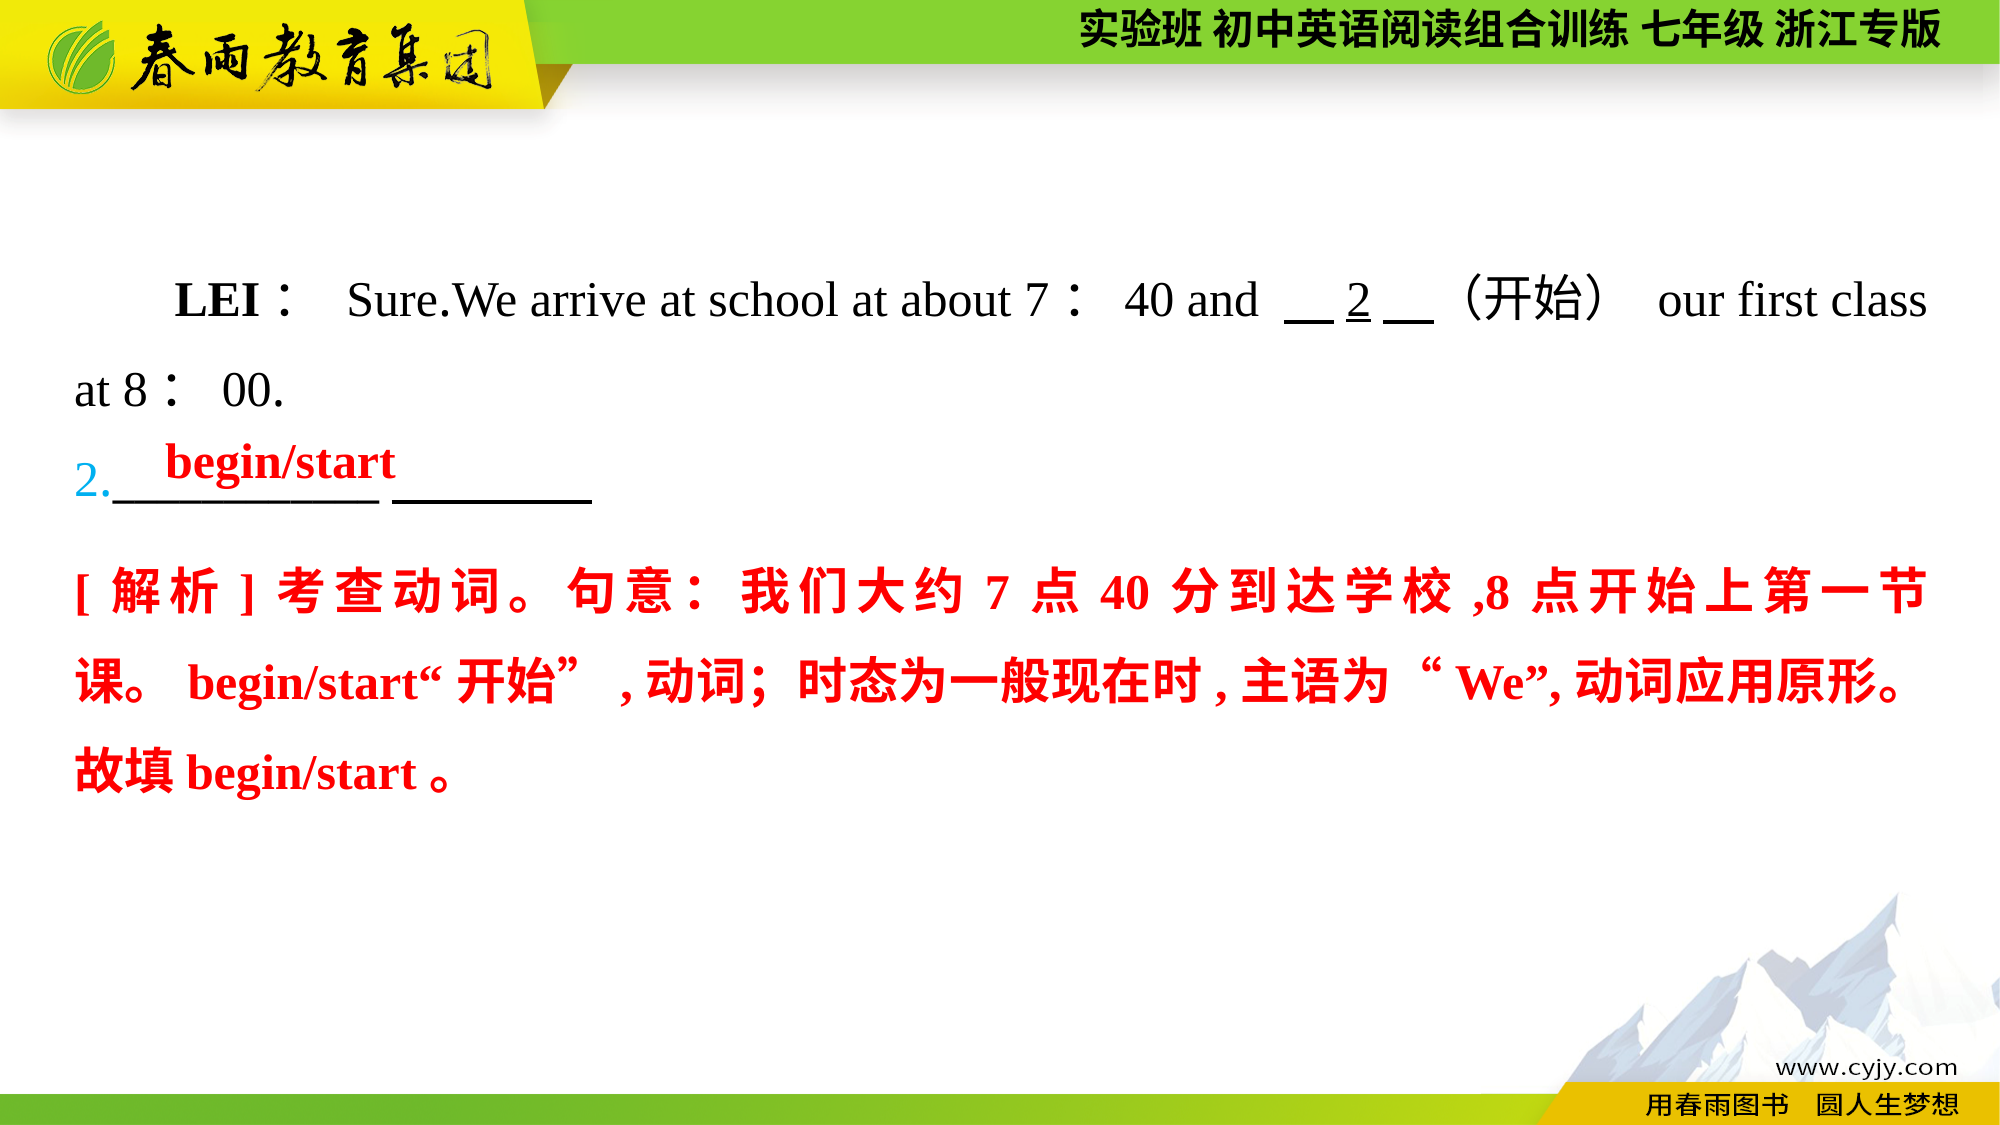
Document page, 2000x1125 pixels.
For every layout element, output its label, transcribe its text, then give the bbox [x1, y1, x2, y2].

list LEI： Sure.We arrive at school at about 7：40 and 2 （开始） our first class at 8：00. 2.____________ [59, 228, 1944, 517]
picture [0, 0, 2000, 1125]
text_box [解析]考查动词。句意：我们大约7点40分到达学校,8点开始上第一节课。begin/start“开始”,动词；时态为一般现在时,主语为“We”,动词应用原形。故填begin/start。 [59, 522, 1944, 808]
text_box begin/start [150, 420, 412, 496]
